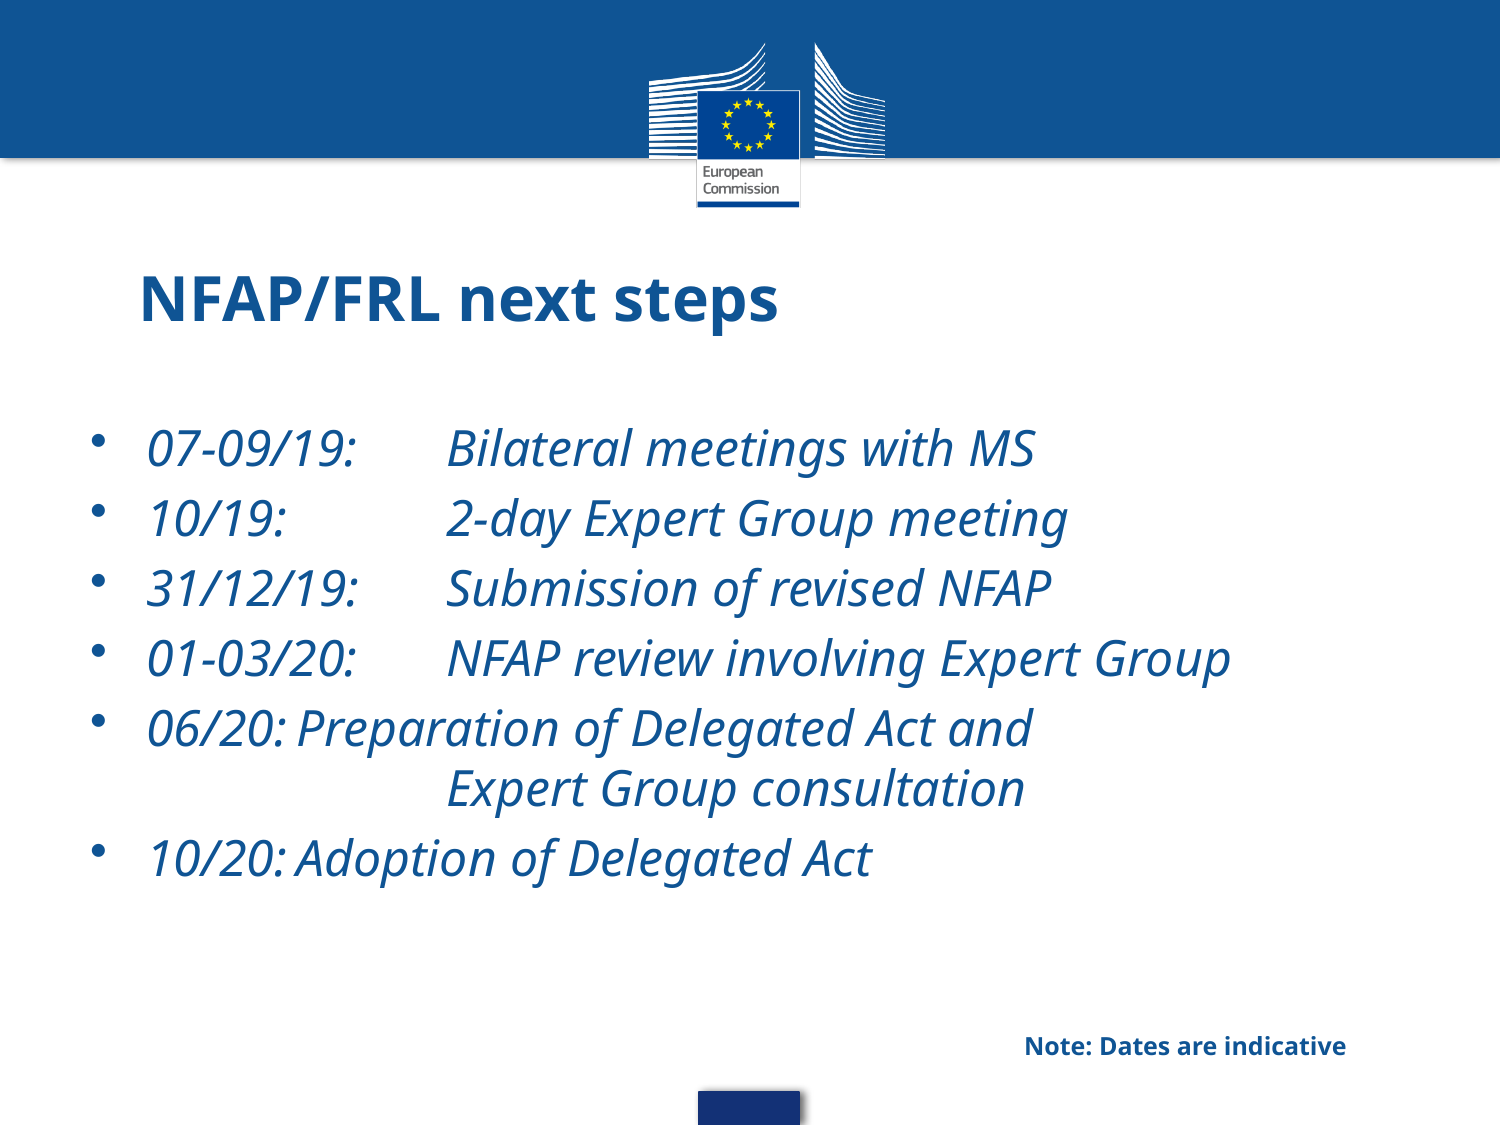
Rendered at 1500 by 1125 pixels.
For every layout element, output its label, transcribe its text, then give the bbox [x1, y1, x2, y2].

title NFAP/FRL next steps [64, 219, 1415, 374]
text_box Note: Dates are indicative [1009, 1023, 1362, 1068]
picture [649, 42, 885, 208]
list 07-09/19: Bilateral meetings with MS 10/19: 2-day Expert Group meeting 31/12/19: Submission of revised NFAP 01-03/20: NFAP review involving Expert Group 06/20: Preparation of Delegated Act and Expert Group consultation 10/20: Adoption of Delegated Act [75, 408, 1425, 988]
